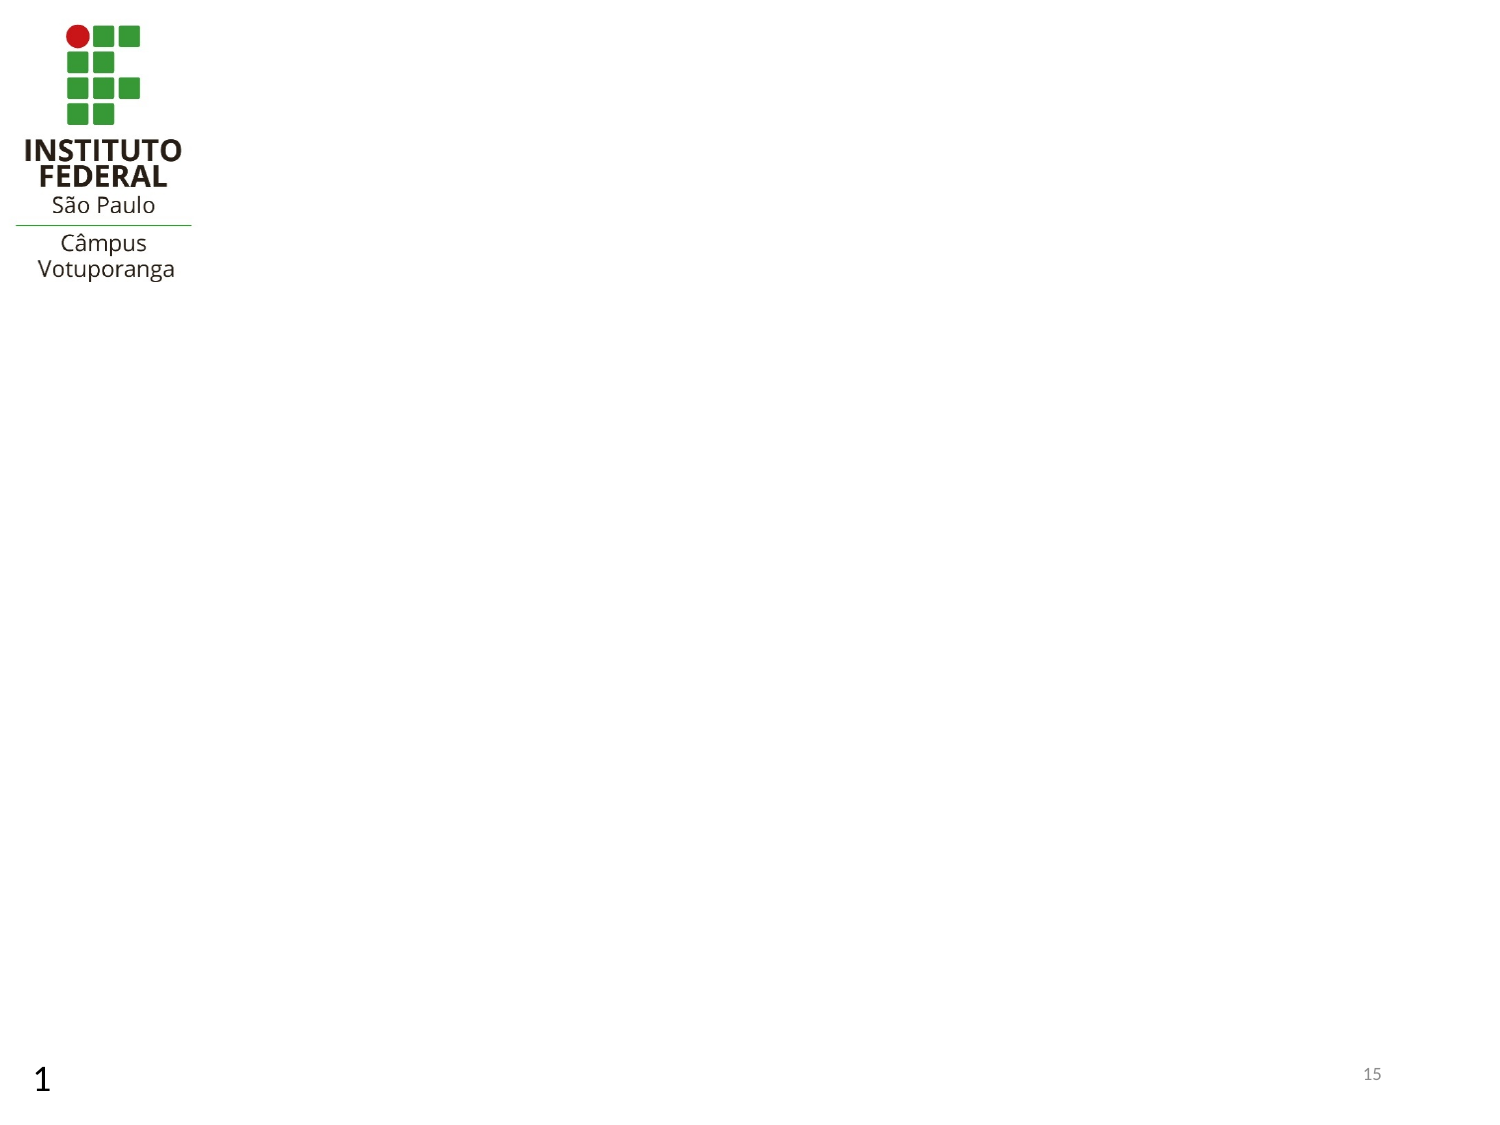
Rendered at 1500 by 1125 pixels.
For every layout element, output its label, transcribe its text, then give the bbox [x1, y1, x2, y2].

picture [8, 16, 198, 289]
slide_number 15 [1059, 1042, 1397, 1103]
text_box 1 [17, 1046, 65, 1107]
